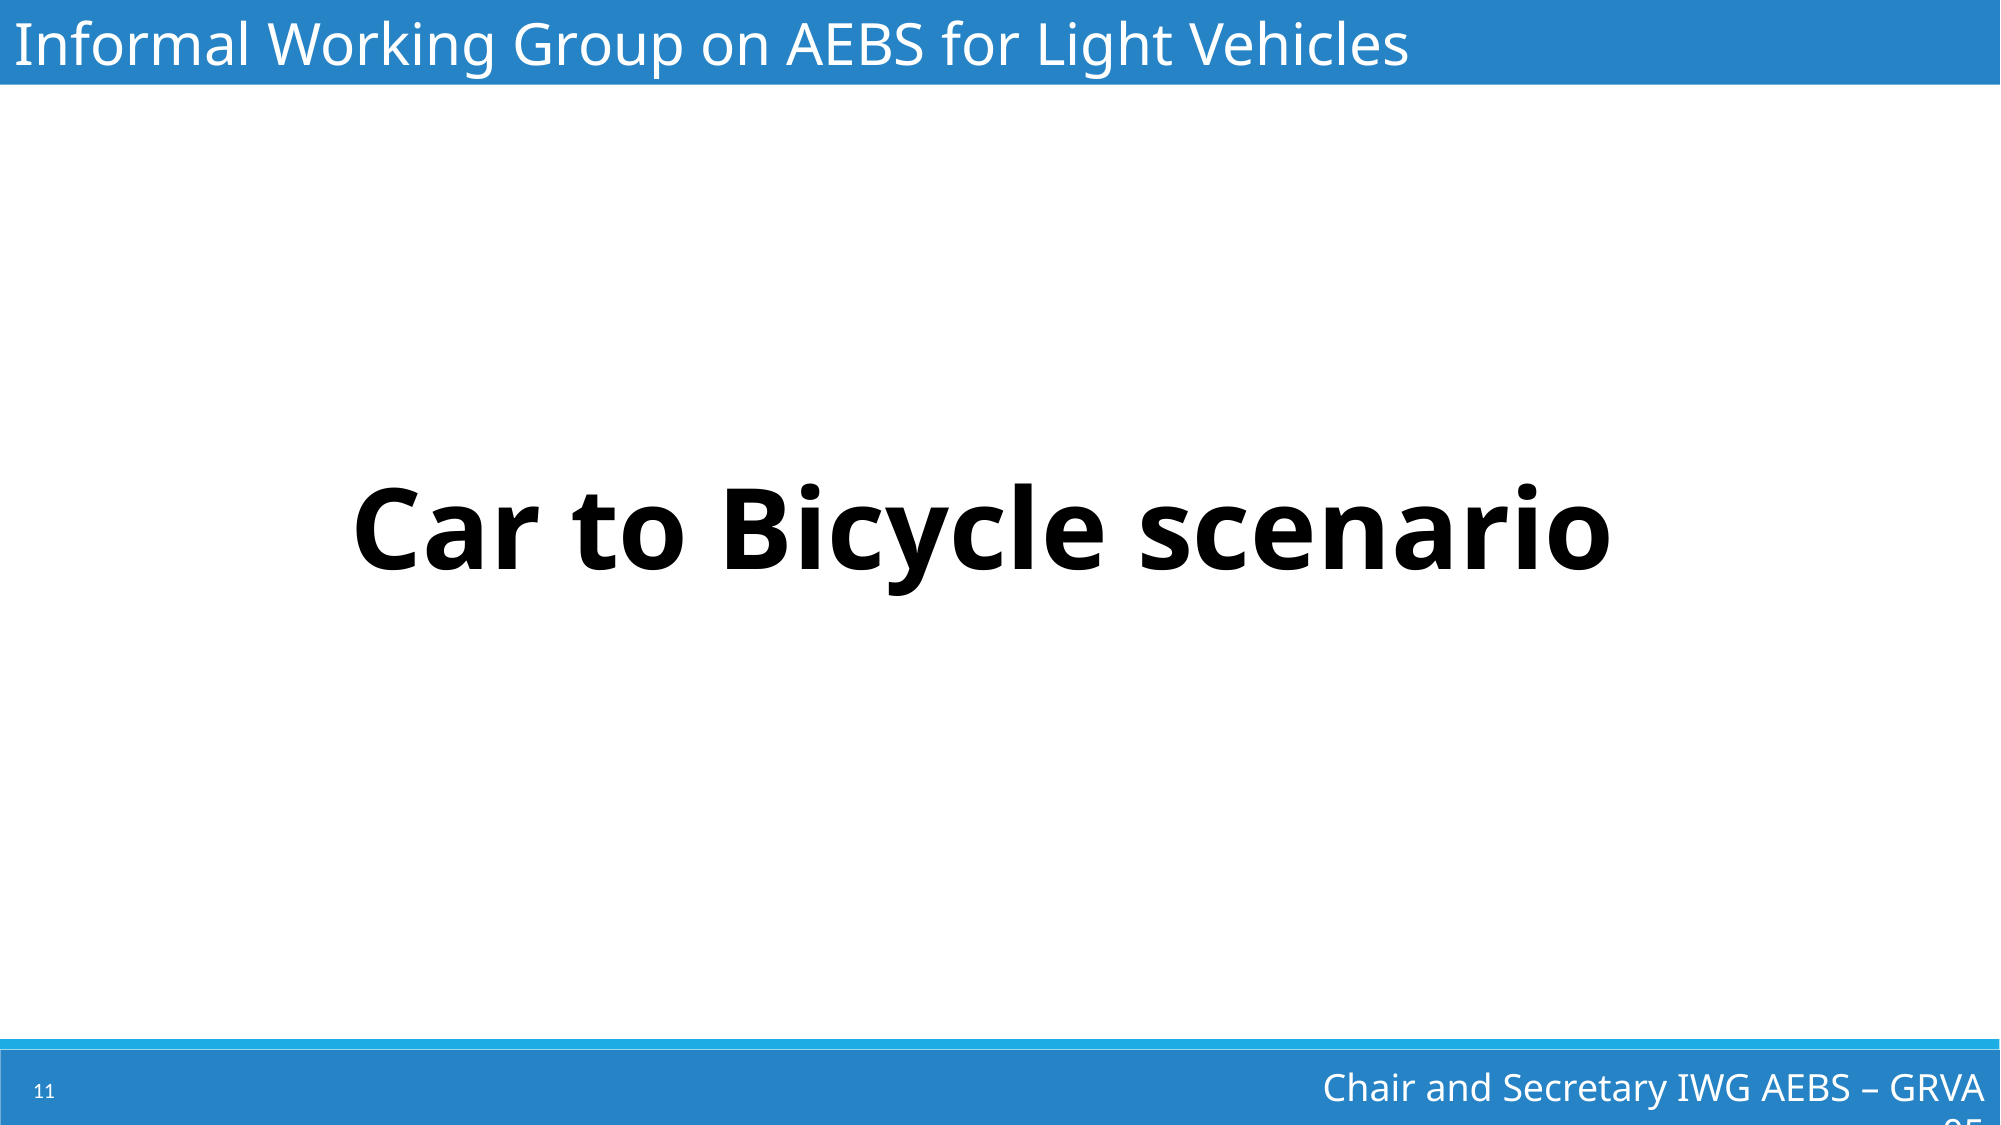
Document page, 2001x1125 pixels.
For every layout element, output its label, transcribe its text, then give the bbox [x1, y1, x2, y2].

slide_number 11 [0, 1059, 70, 1120]
text_box Chair and Secretary IWG AEBS – GRVA 05 [1263, 1056, 2000, 1125]
text_box Informal Working Group on AEBS for Light Vehicles [0, 0, 2000, 85]
text_box Car to Bicycle scenario [224, 449, 1741, 600]
